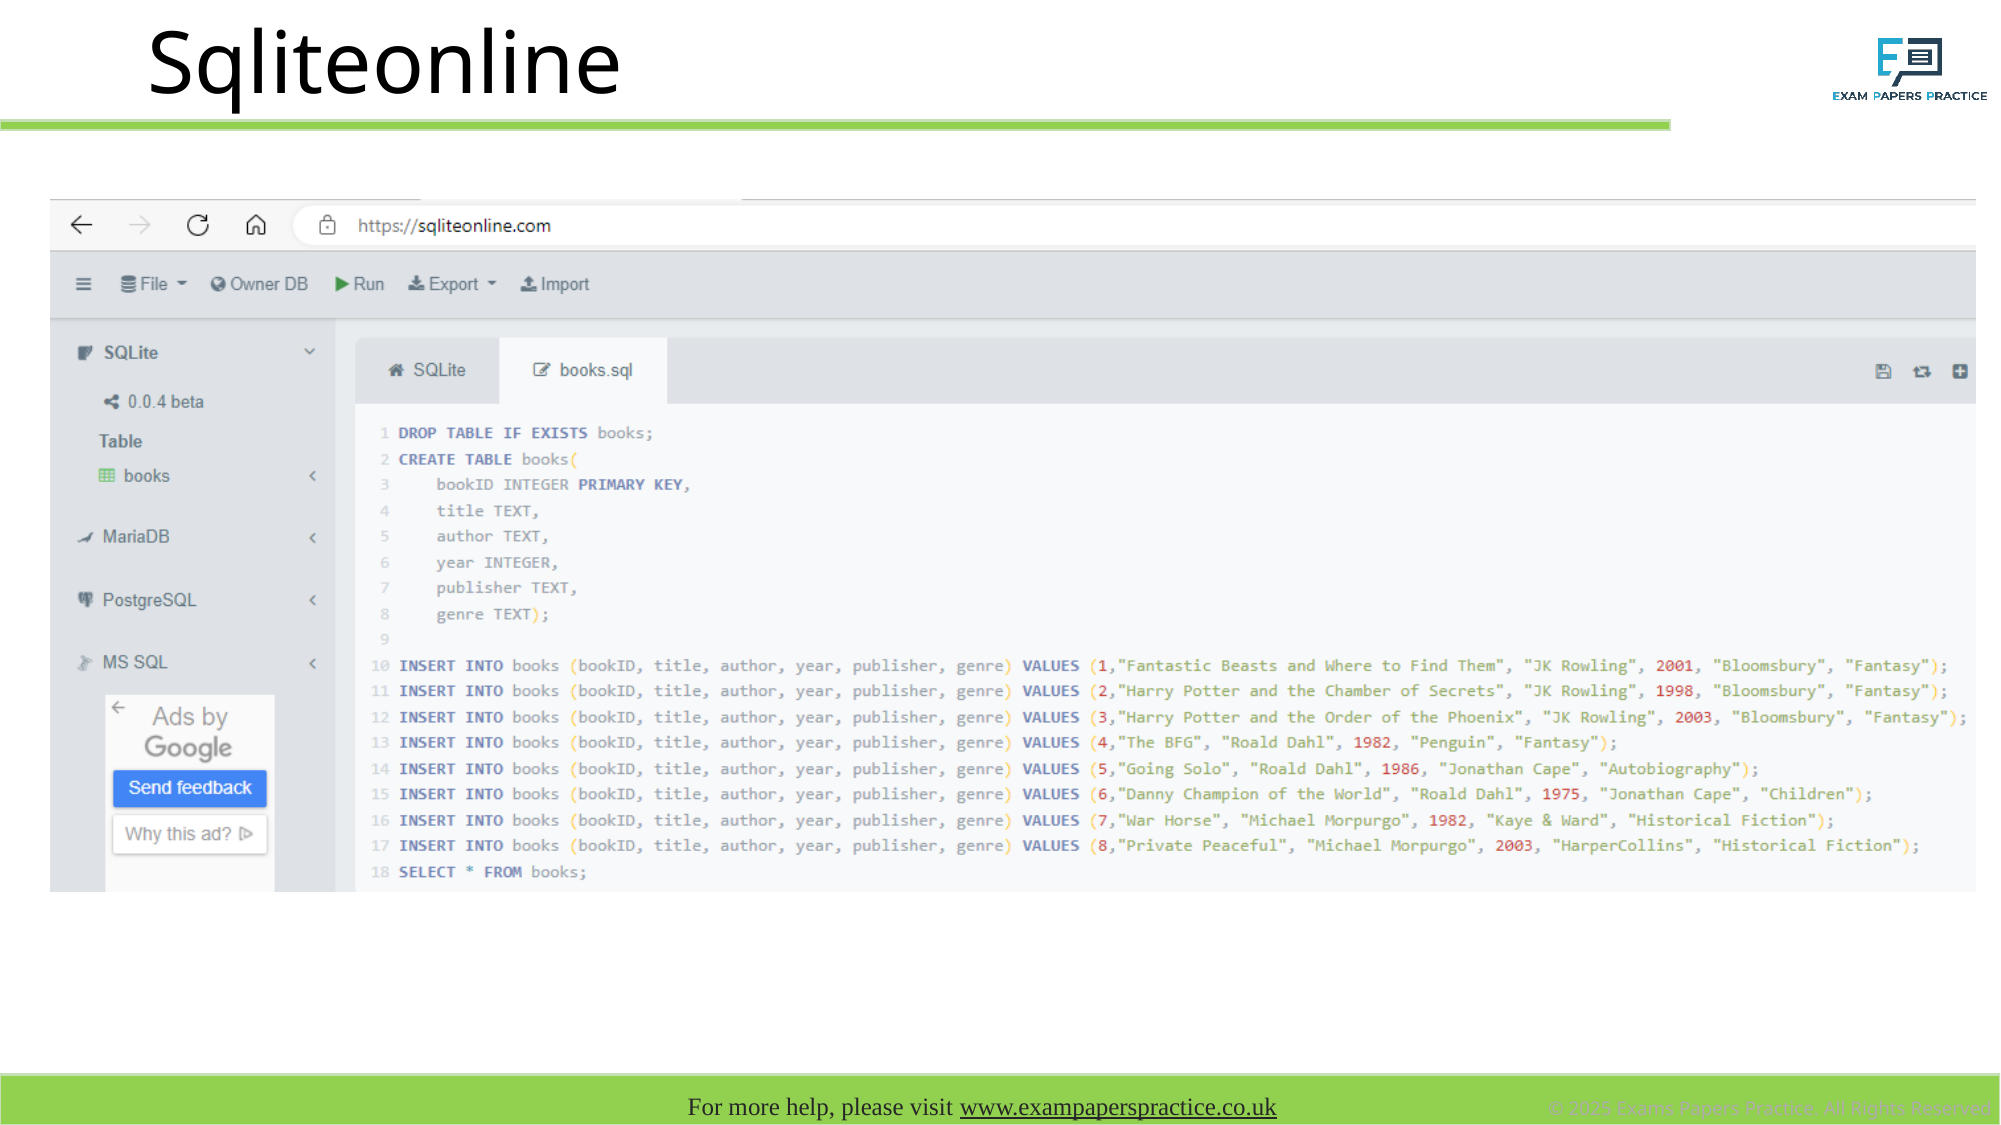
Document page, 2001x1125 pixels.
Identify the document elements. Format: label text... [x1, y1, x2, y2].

picture [50, 199, 1976, 892]
title Sqliteonline [132, 11, 1858, 121]
